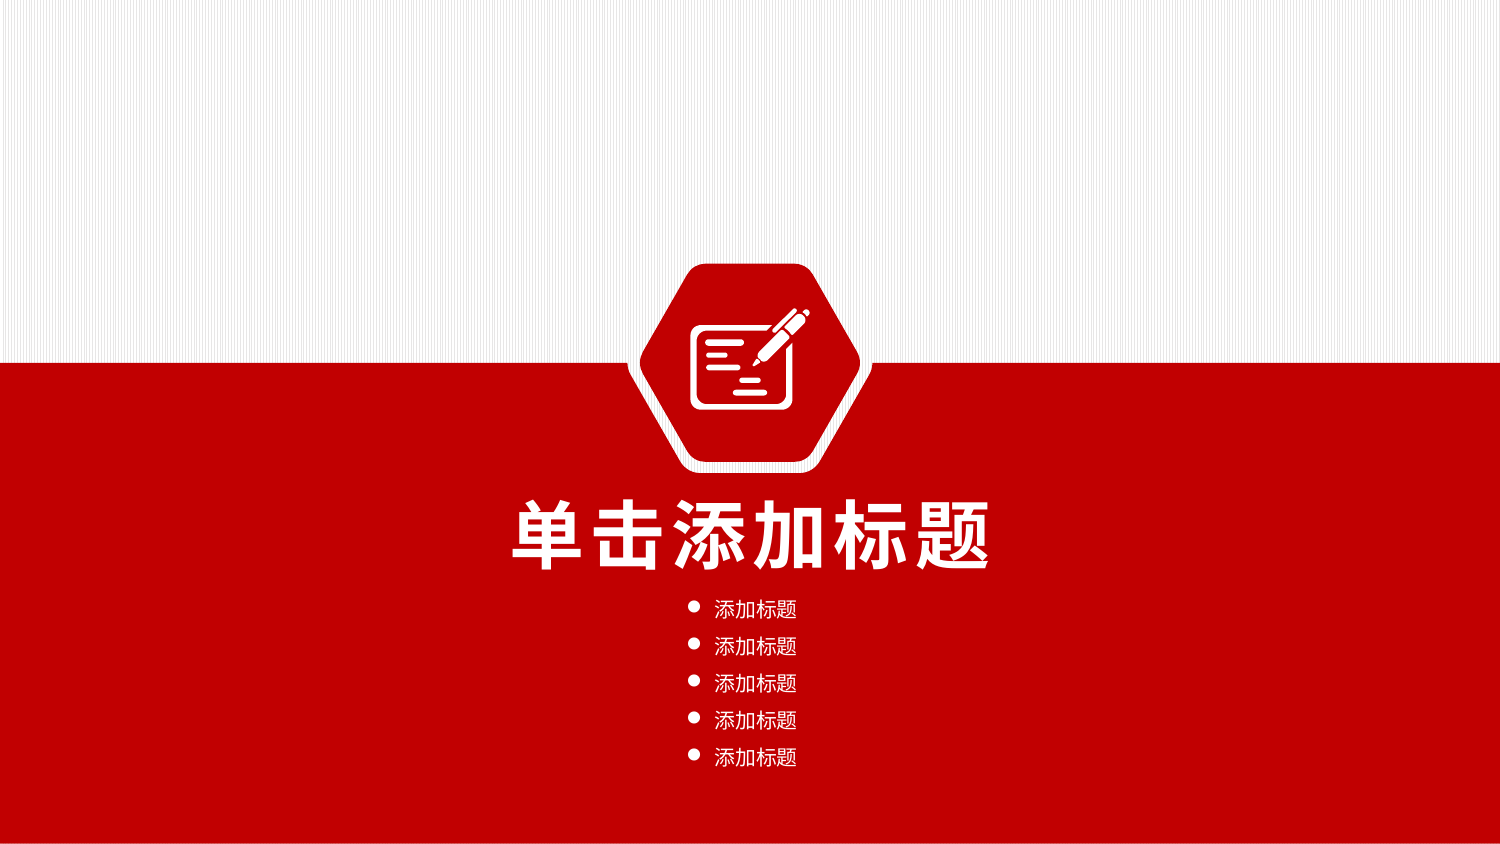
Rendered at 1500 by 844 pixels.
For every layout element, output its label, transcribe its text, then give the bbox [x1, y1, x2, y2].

text_box [639, 263, 860, 462]
text_box [752, 308, 810, 367]
text_box [0, 361, 1500, 844]
text_box 添加标题 [686, 707, 878, 733]
text_box 添加标题 [686, 744, 878, 770]
text_box [690, 325, 793, 410]
text_box 添加标题 [686, 633, 878, 659]
text_box 添加标题 [686, 597, 878, 623]
text_box 单击添加标题 [467, 482, 1033, 585]
text_box 添加标题 [686, 670, 878, 696]
